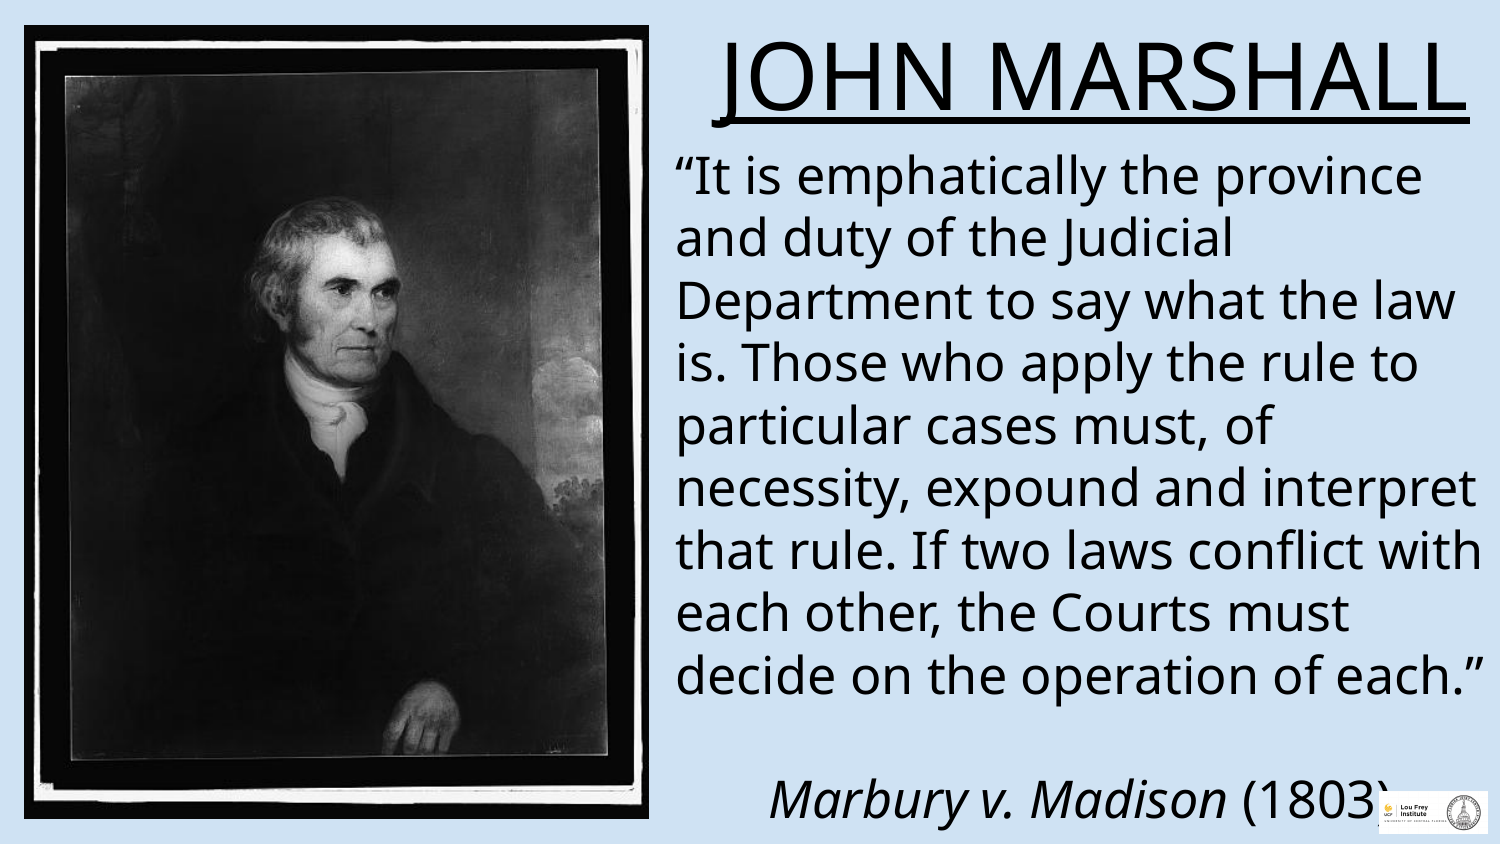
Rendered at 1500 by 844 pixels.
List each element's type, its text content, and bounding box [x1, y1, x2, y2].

picture [24, 25, 649, 819]
picture [1379, 791, 1488, 834]
title JOHN MARSHALL [689, 0, 1500, 127]
text_box “It is emphatically the province and duty of the Judicial Department to say what the law is. Those who apply the rule to particular cases must, of necessity, expound and interpret that rule. If two laws conflict with each other, the Courts must decide on the operation of each.” Marbury v. Madison (1803) [660, 127, 1500, 844]
